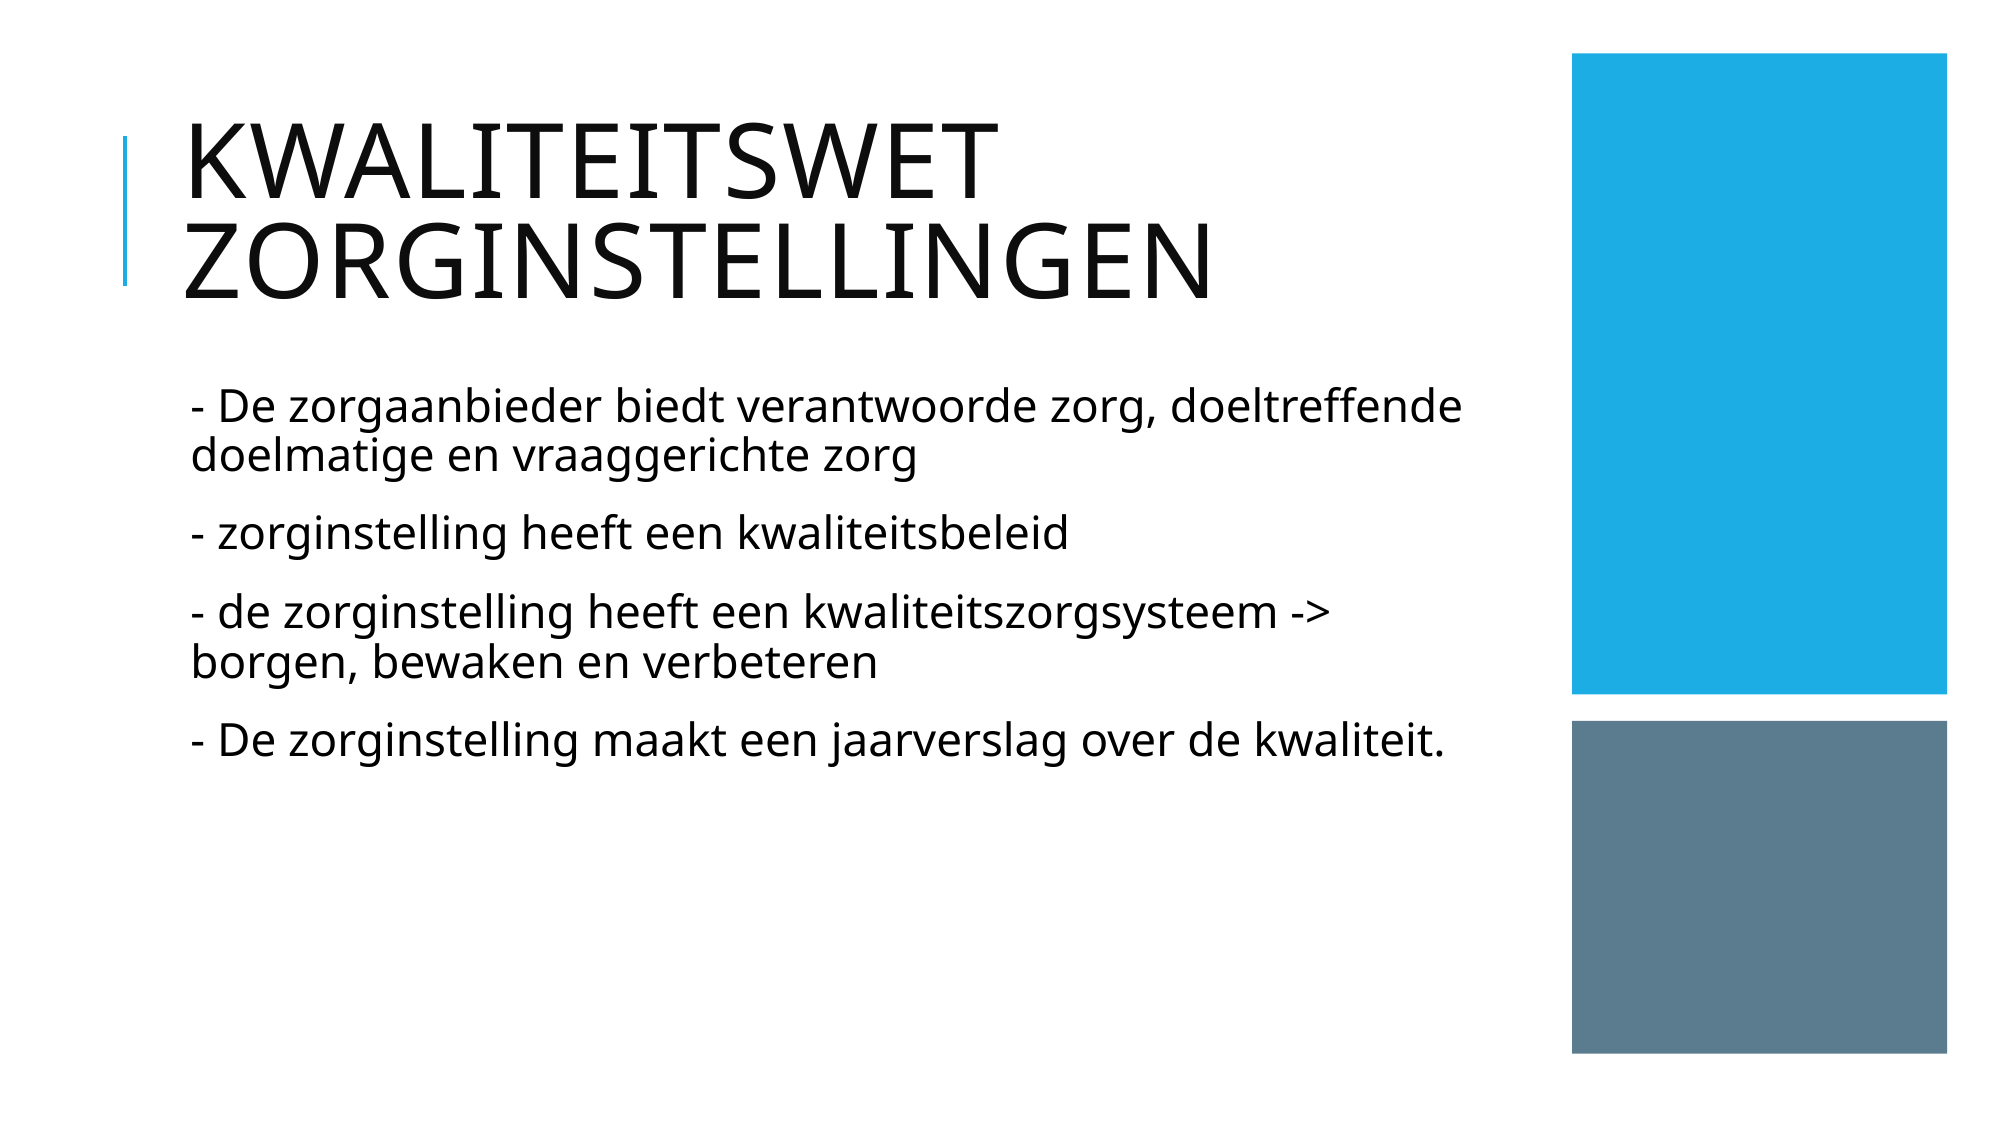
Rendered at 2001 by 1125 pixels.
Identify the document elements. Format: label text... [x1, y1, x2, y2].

text_box [1571, 720, 1948, 1055]
title Kwaliteitswet zorginstellingen [168, 96, 1484, 342]
list - De zorgaanbieder biedt verantwoorde zorg, doeltreffende doelmatige en vraaggerichte zorg - zorginstelling heeft een kwaliteitsbeleid - de zorginstelling heeft een kwaliteitszorgsysteem -> borgen, bewaken en verbeteren - De zorginstelling maakt een jaarverslag over de kwaliteit. [168, 375, 1484, 1035]
text_box [1571, 52, 1948, 696]
